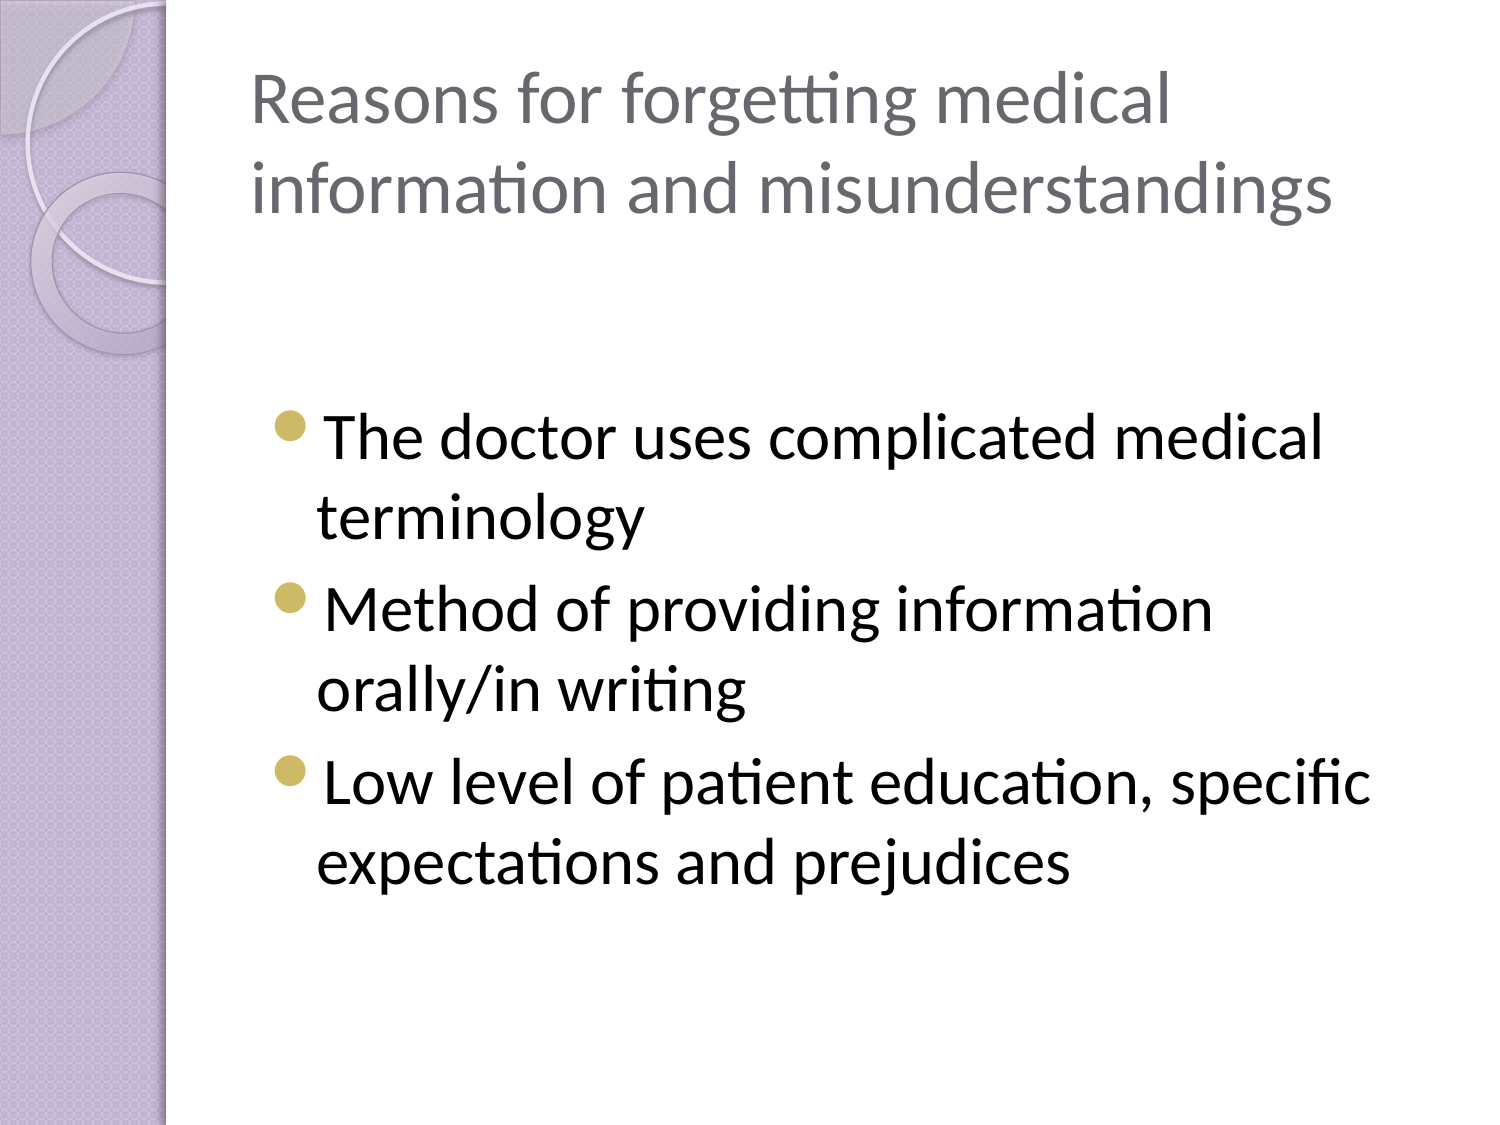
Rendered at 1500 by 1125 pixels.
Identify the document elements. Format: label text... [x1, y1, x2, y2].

list The doctor uses complicated medical terminology Method of providing information orally/in writing Low level of patient education, specific expectations and prejudices [242, 385, 1466, 1025]
title Reasons for forgetting medical information and misunderstandings [235, 45, 1466, 233]
